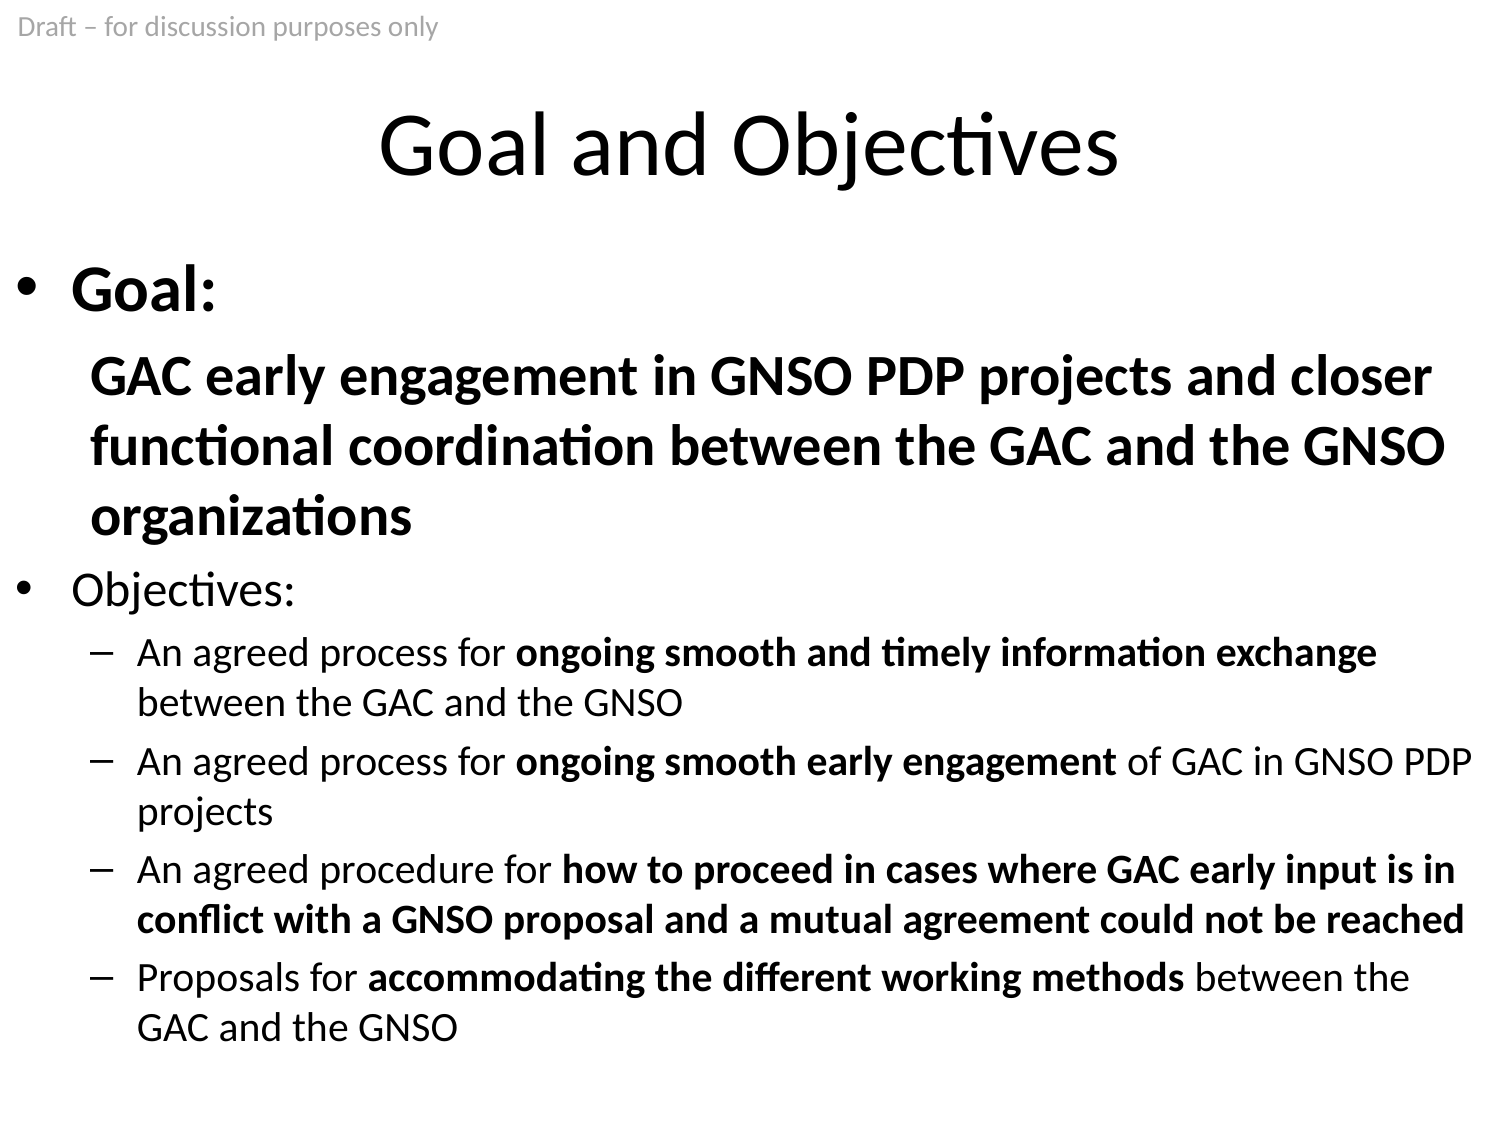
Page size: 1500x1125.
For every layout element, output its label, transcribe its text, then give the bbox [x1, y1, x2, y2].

title Goal and Objectives [75, 45, 1425, 233]
list Goal: GAC early engagement in GNSO PDP projects and closer functional coordination between the GAC and the GNSO organizations Objectives: An agreed process for ongoing smooth and timely information exchange between the GAC and the GNSO An agreed process for ongoing smooth early engagement of GAC in GNSO PDP projects An agreed procedure for how to proceed in cases where GAC early input is in conflict with a GNSO proposal and a mutual agreement could not be reached Proposals for accommodating the different working methods between the GAC and the GNSO [0, 237, 1500, 981]
